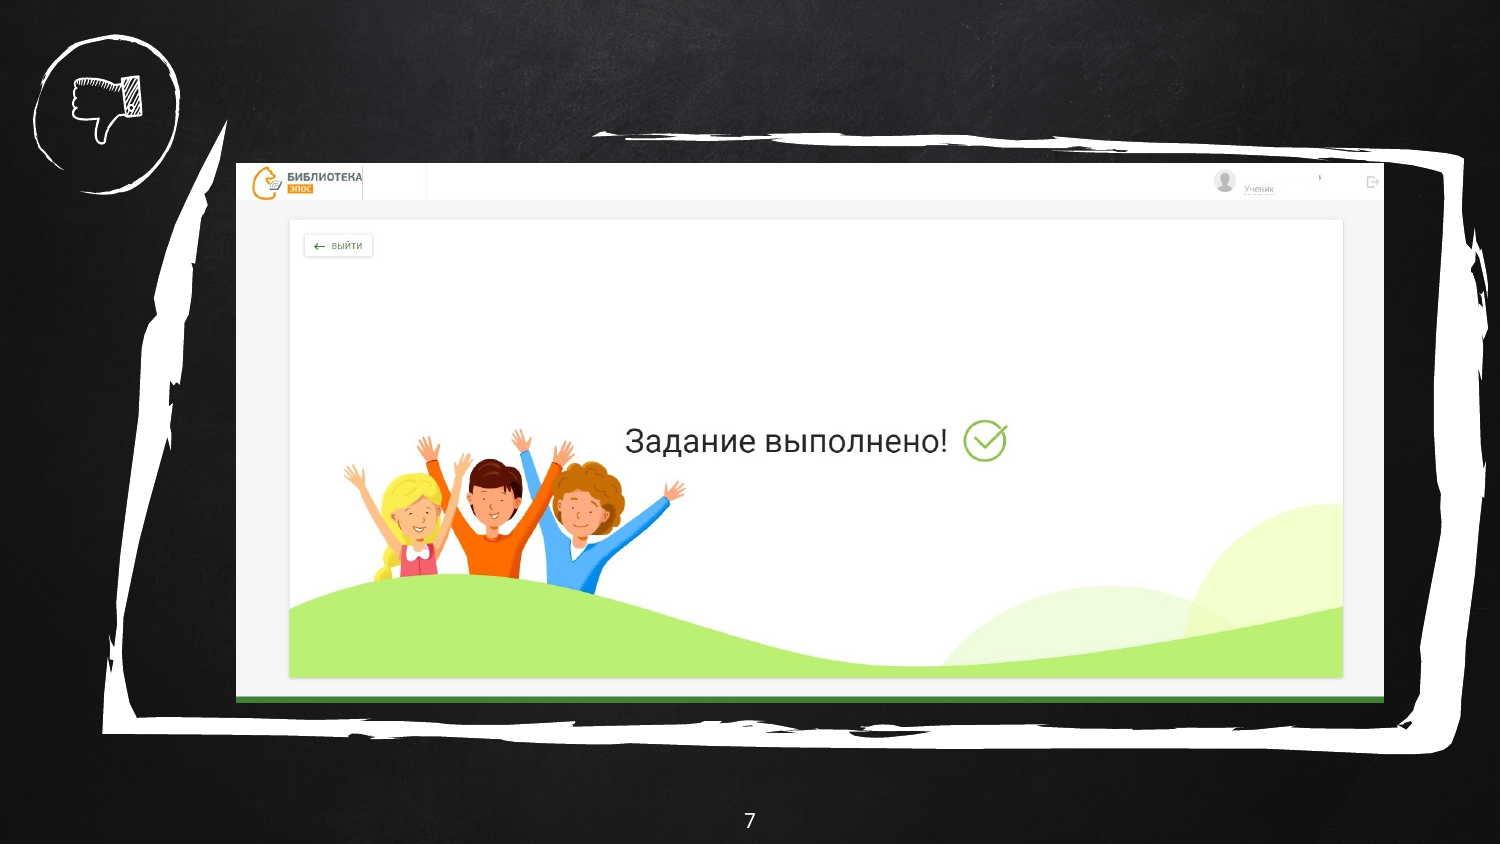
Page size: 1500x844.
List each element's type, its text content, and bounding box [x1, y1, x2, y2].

picture [0, 0, 1500, 844]
text_box [72, 75, 143, 145]
text_box [102, 119, 1489, 755]
text_box [32, 34, 181, 195]
slide_number 7 [705, 792, 795, 844]
